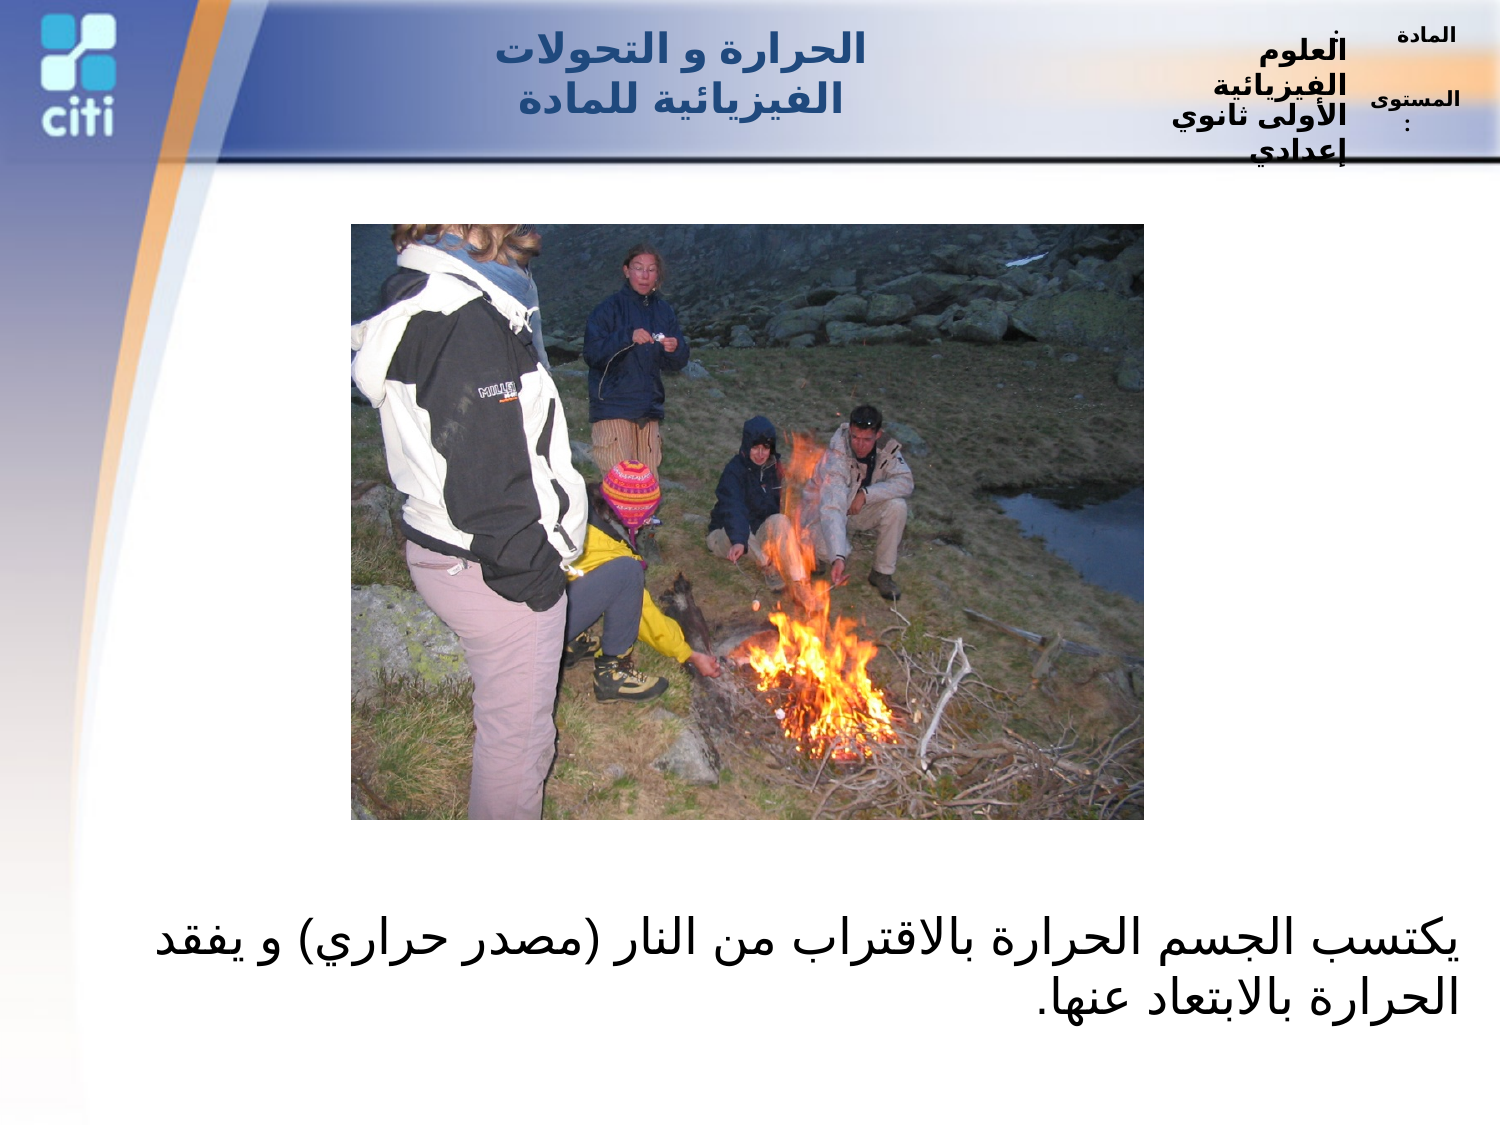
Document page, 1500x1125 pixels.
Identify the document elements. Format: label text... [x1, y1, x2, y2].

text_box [399, 23, 1478, 140]
text_box يكتسب الجسم الحرارة بالاقتراب من النار (مصدر حراري) و يفقد الحرارة بالابتعاد عنها. [0, 896, 1477, 1032]
picture [0, 0, 1500, 1125]
